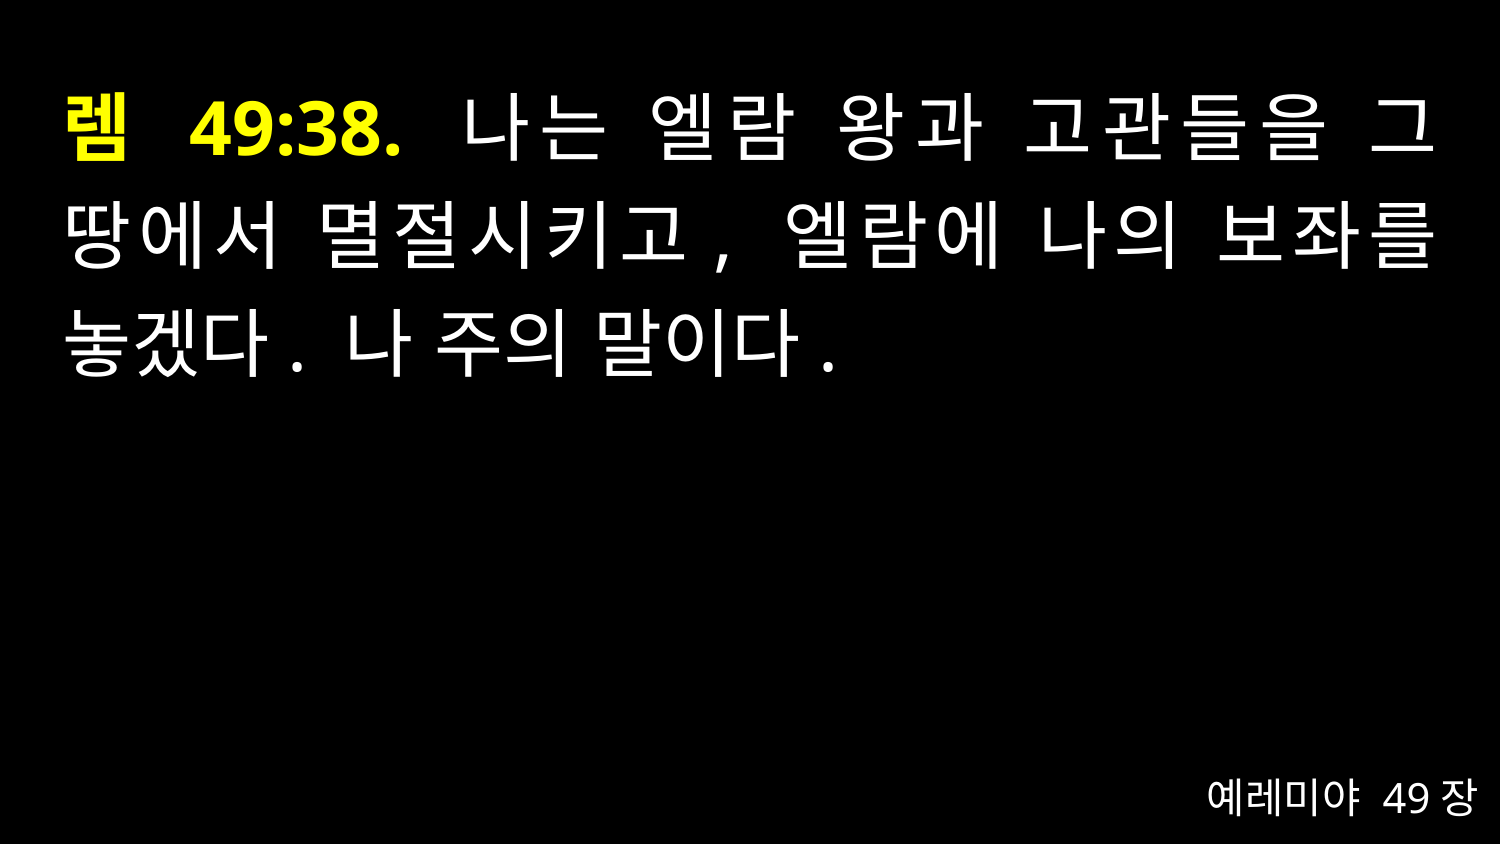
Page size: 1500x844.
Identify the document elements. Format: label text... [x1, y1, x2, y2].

title 렘 49:38. 나는 엘람 왕과 고관들을 그 땅에서 멸절시키고, 엘람에 나의 보좌를 놓겠다. 나 주의 말이다. [0, 0, 1500, 844]
subtitle 예레미야 49장 [916, 770, 1500, 844]
